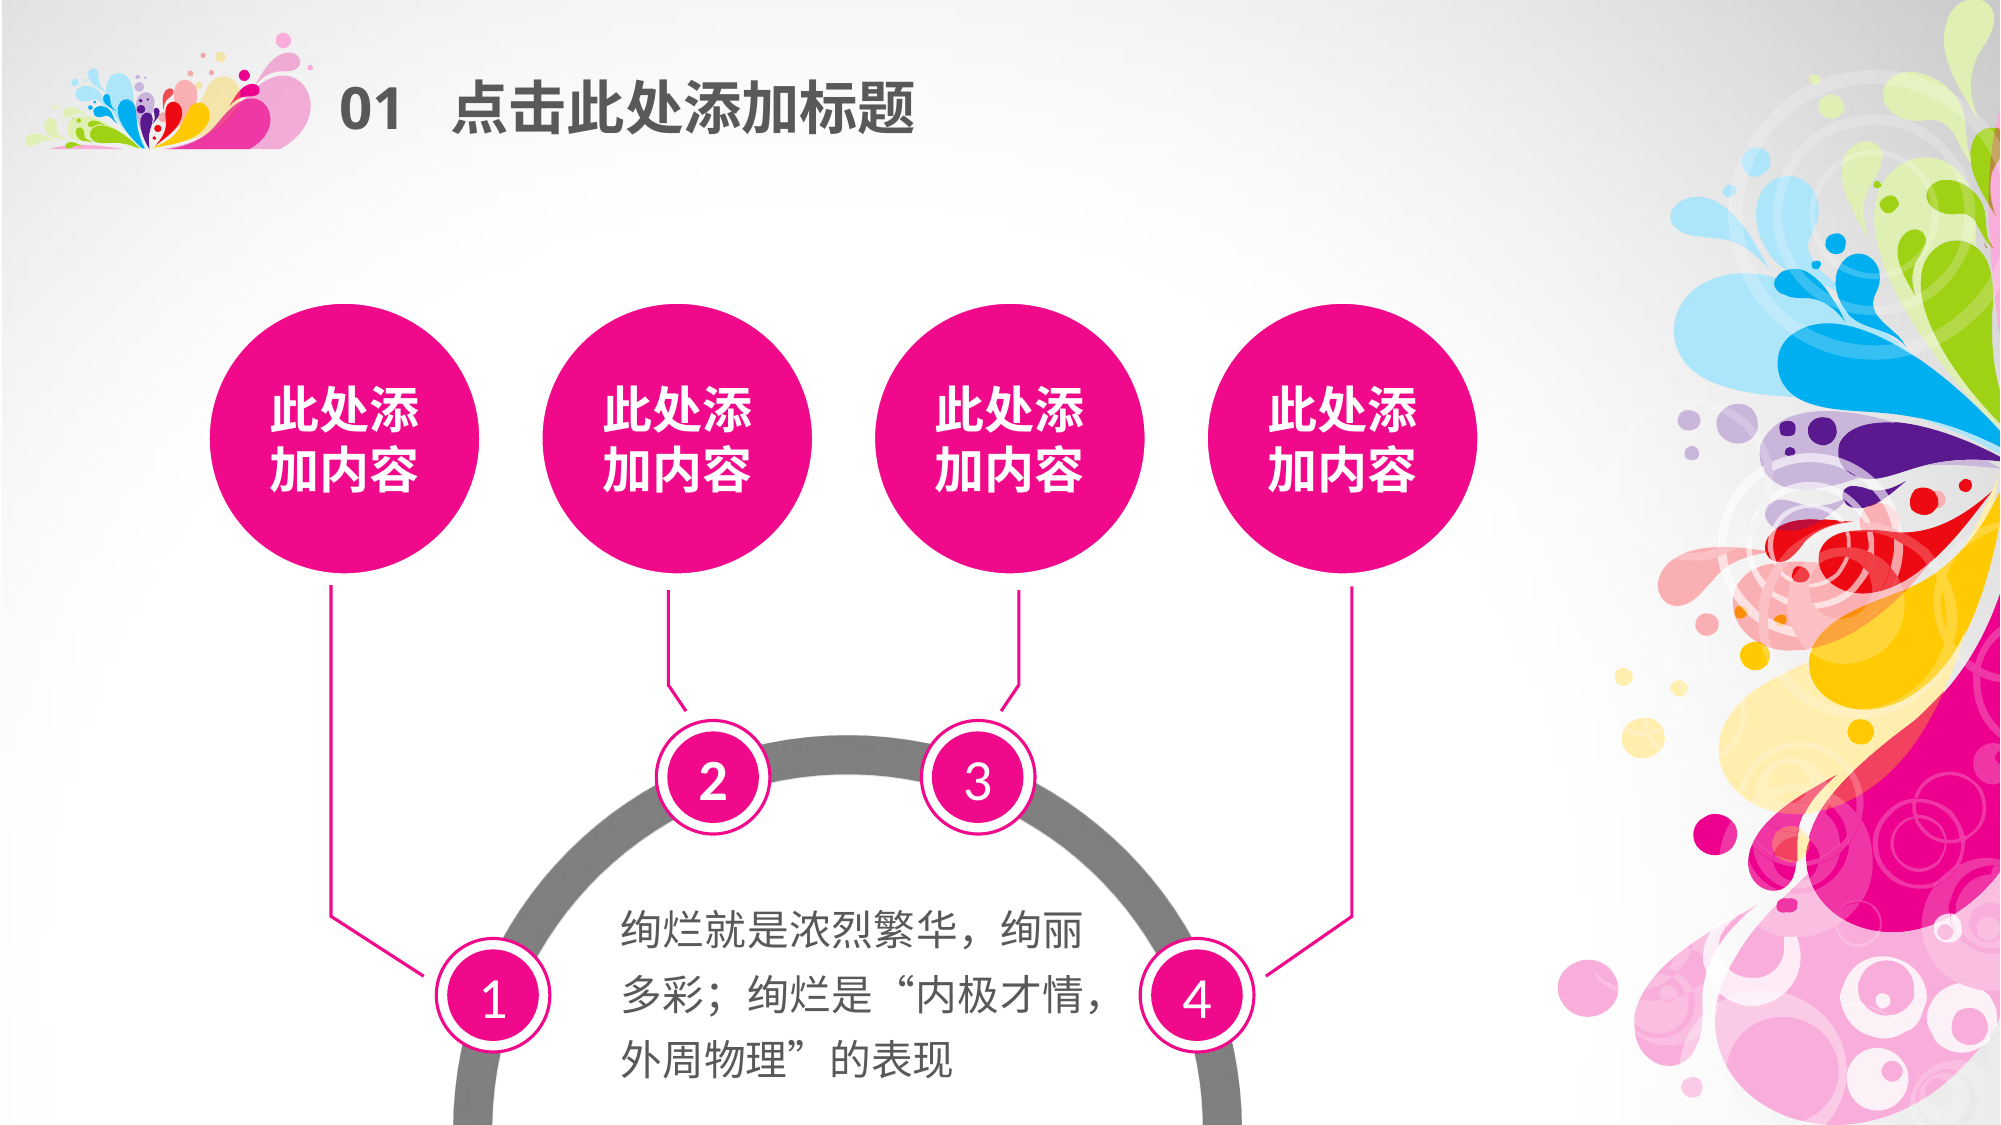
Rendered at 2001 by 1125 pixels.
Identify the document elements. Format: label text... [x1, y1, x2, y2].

picture [453, 734, 1242, 1125]
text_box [208, 302, 550, 1052]
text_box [874, 302, 1146, 834]
text_box 01 点击此处添加标题 [331, 63, 1123, 149]
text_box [1479, 358, 2000, 808]
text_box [1140, 302, 1479, 1052]
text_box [550, 302, 814, 834]
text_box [22, 32, 331, 150]
